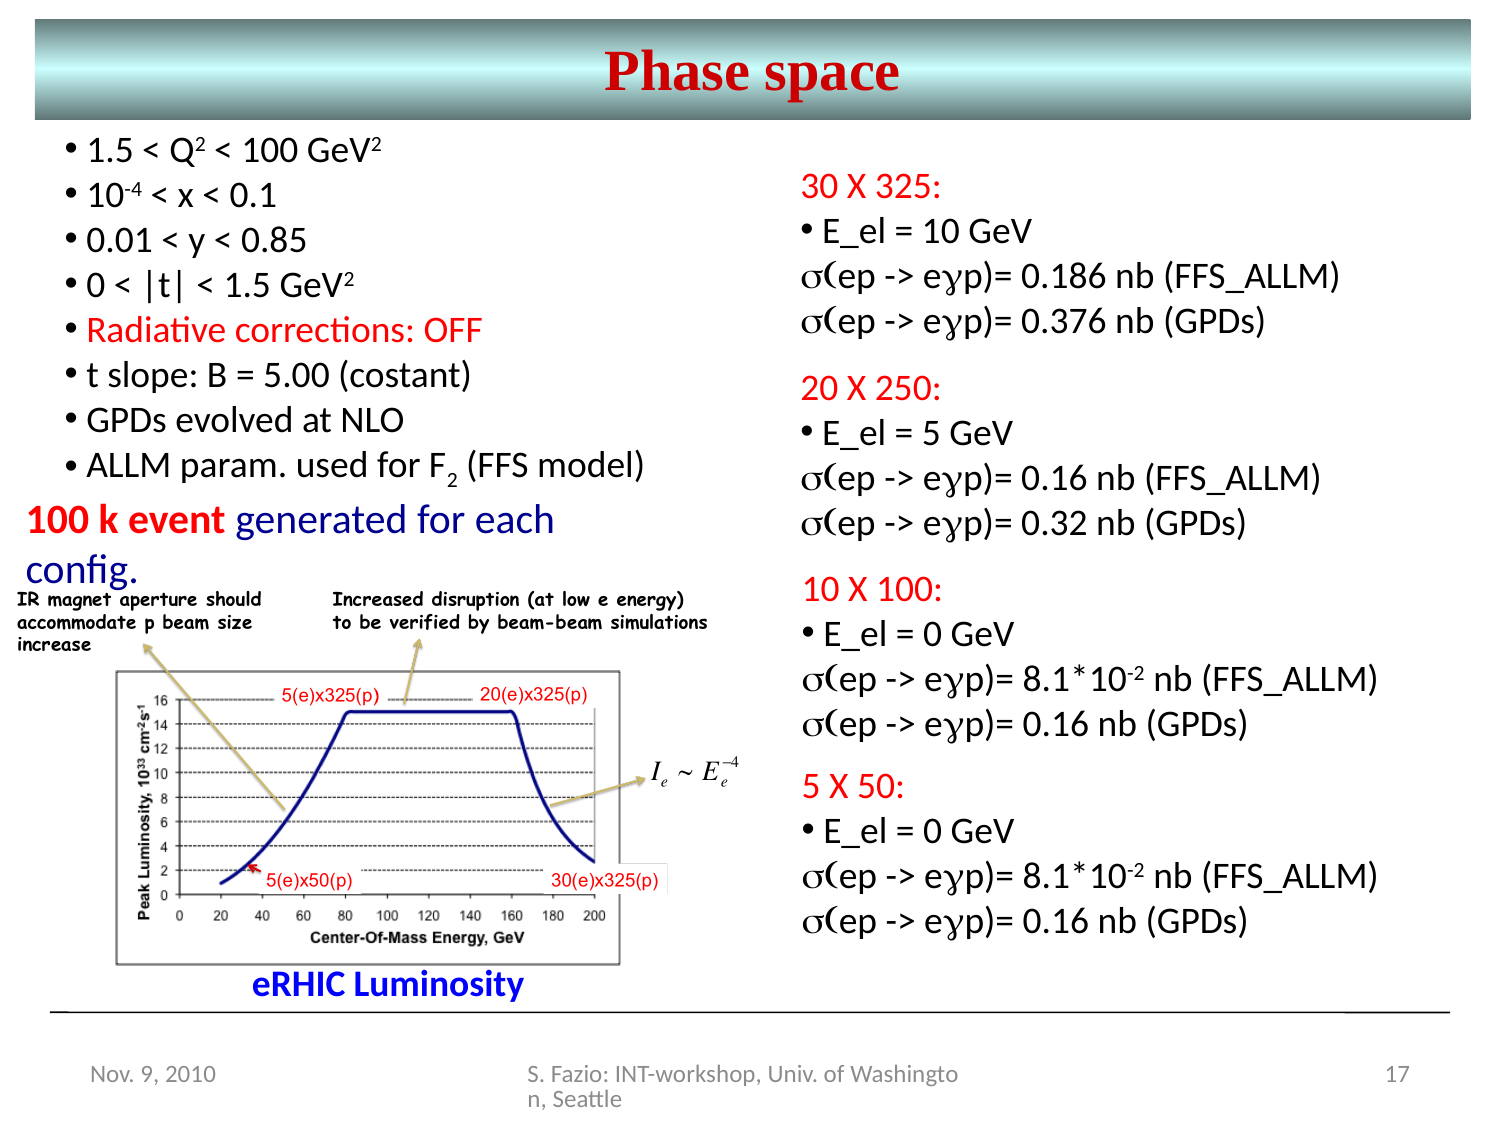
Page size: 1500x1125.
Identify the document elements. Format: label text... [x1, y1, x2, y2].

text_box Phase space [34, 19, 1471, 120]
text_box 10 X 100: E_el = 0 GeV s(ep -> egp)= 8.1*10-2 nb (FFS_ALLM) s(ep -> egp)= 0.16 nb (GPDs) [786, 556, 1395, 752]
picture [9, 581, 743, 966]
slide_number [75, 1042, 425, 1103]
slide_number 17 [1074, 1042, 1425, 1103]
footer S. Fazio: INT-workshop, Univ. of Washington, Seattle [512, 1042, 988, 1103]
text_box 20 X 250: E_el = 5 GeV s(ep -> egp)= 0.16 nb (FFS_ALLM) s(ep -> egp)= 0.32 nb (GPDs) [785, 355, 1337, 551]
text_box eRHIC Luminosity [237, 973, 540, 1012]
text_box 100 k event generated for each config. [10, 484, 693, 580]
text_box 30 X 325: E_el = 10 GeV s(ep -> egp)= 0.186 nb (FFS_ALLM) s(ep -> egp)= 0.376 nb (GPDs) [785, 153, 1356, 349]
text_box 1.5 < Q2 < 100 GeV2 10-4 < x < 0.1 0.01 < y < 0.85 0 < |t| < 1.5 GeV2 Radiative corrections: OFF t slope: B = 5.00 (costant) GPDs evolved at NLO ALLM param. used for F2 (FFS model) [49, 120, 670, 484]
text_box 5 X 50: E_el = 0 GeV s(ep -> egp)= 8.1*10-2 nb (FFS_ALLM) s(ep -> egp)= 0.16 nb (GPDs) [786, 753, 1395, 949]
